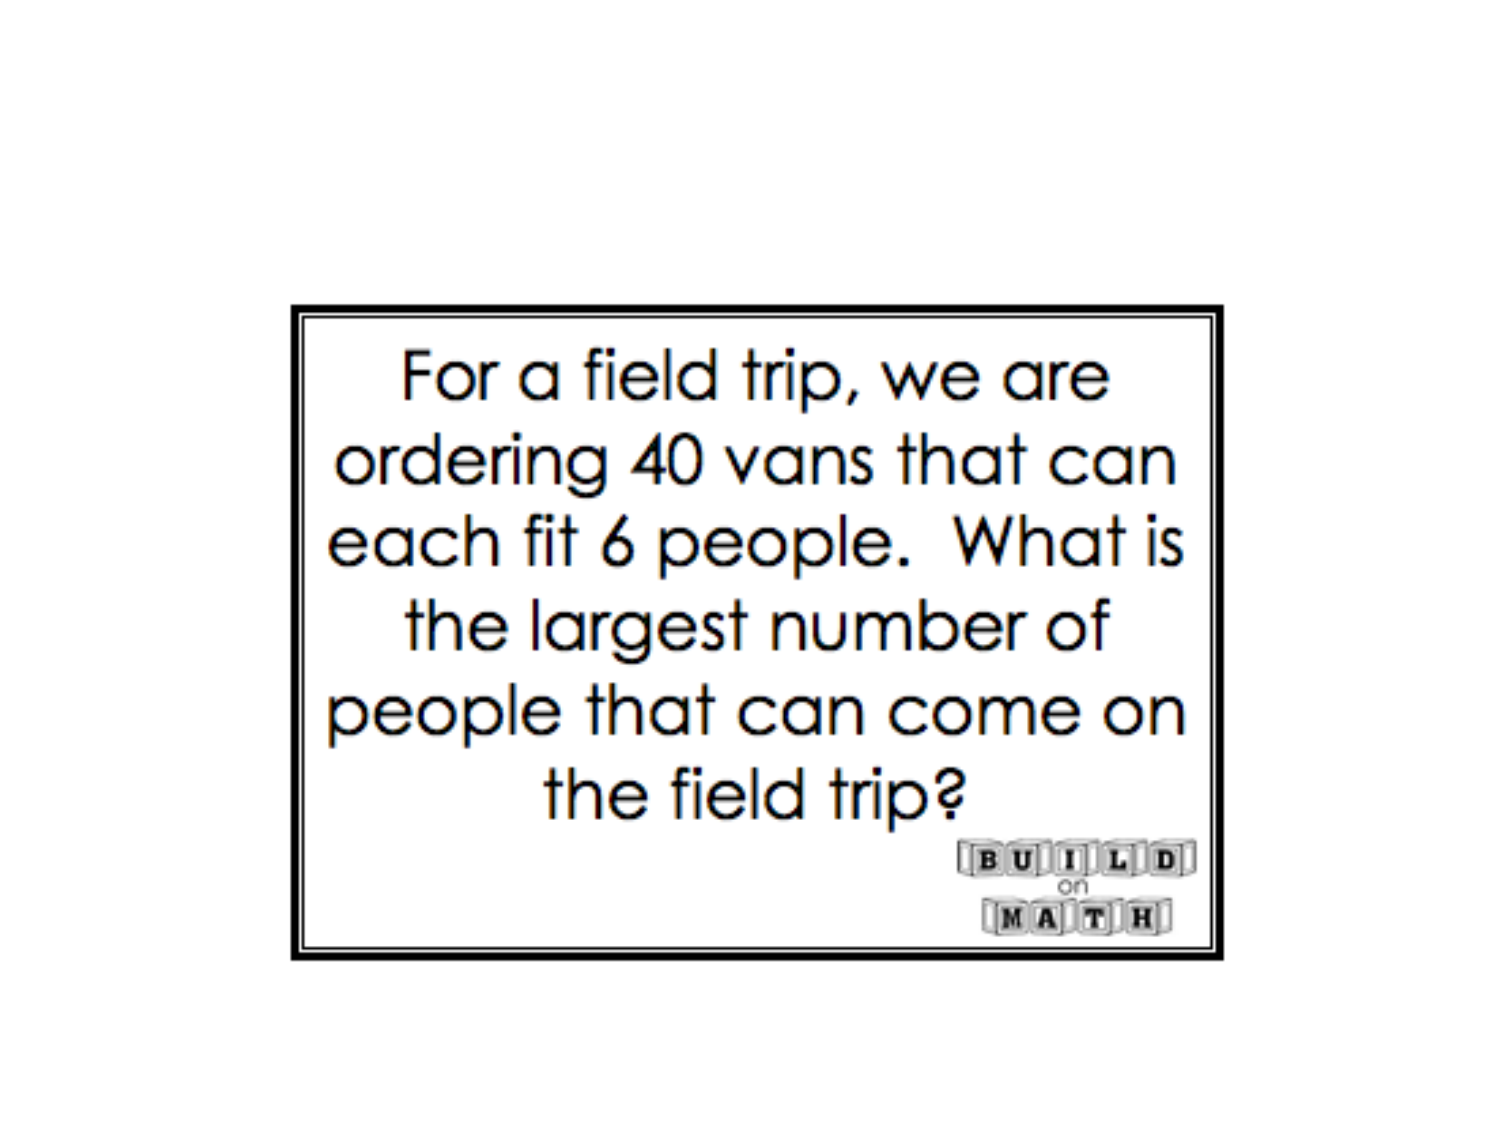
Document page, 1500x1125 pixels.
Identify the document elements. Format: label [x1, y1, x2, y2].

list [74, 262, 1426, 1006]
